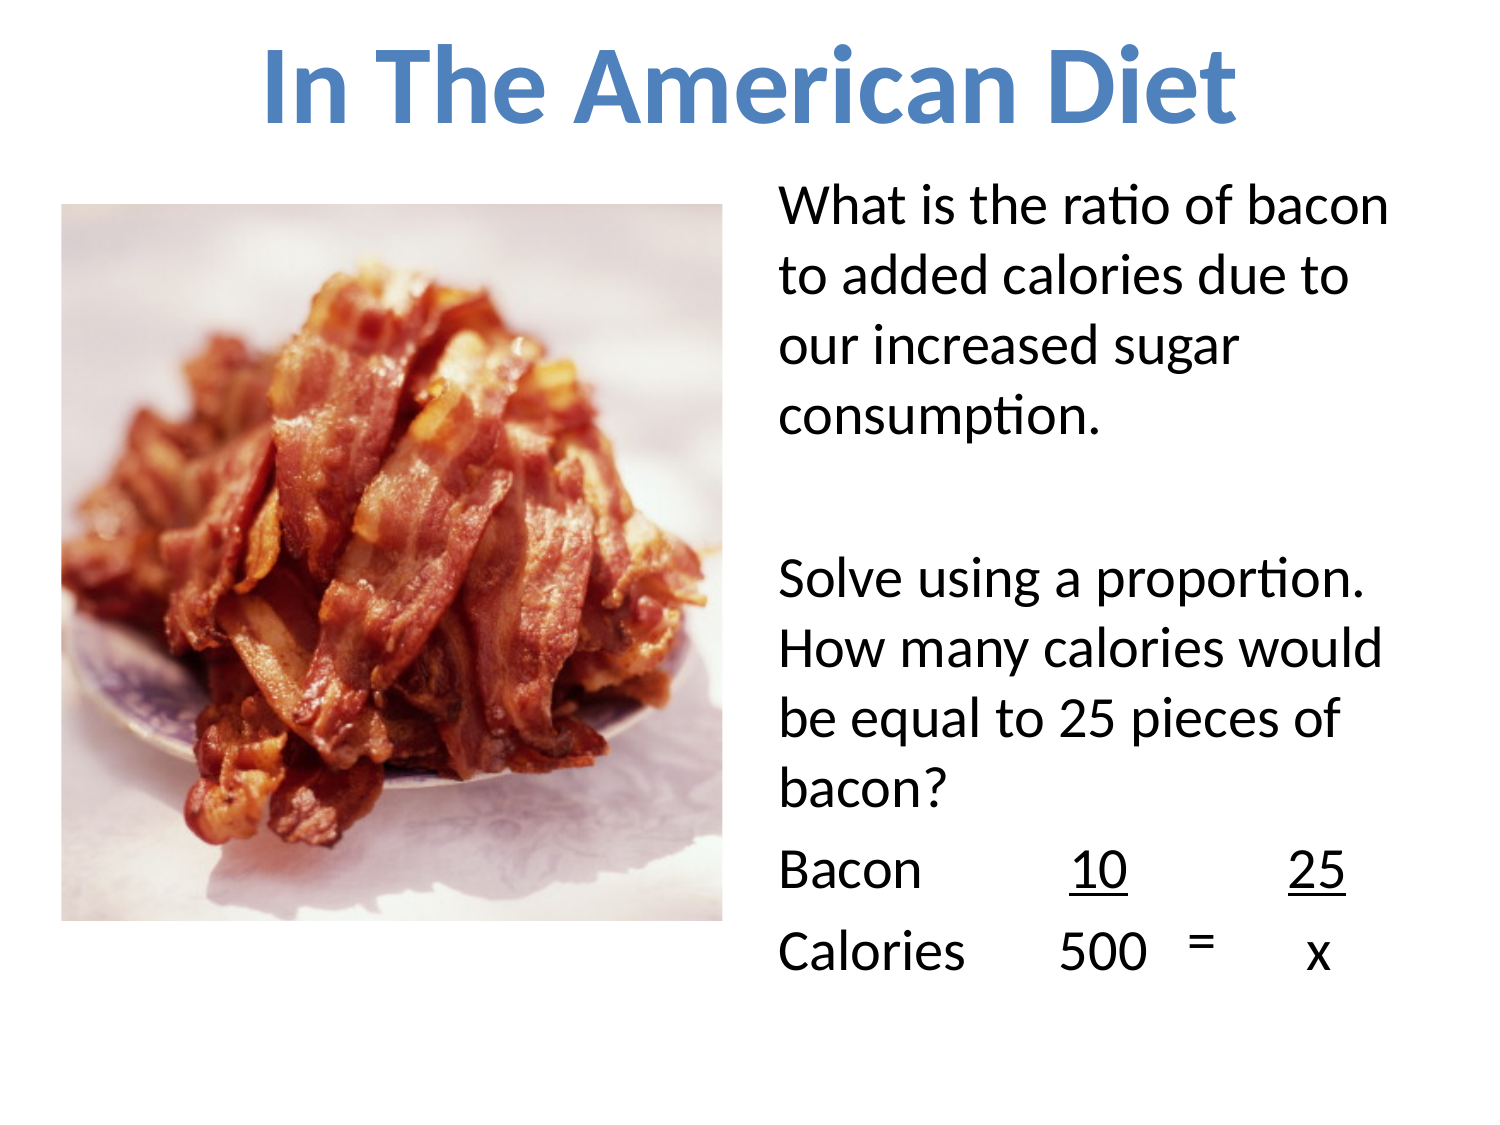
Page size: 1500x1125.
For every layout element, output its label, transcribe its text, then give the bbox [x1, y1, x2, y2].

picture [61, 204, 723, 921]
list What is the ratio of bacon to added calories due to our increased sugar consumption. Solve using a proportion. How many calories would be equal to 25 pieces of bacon? Bacon 10 25 Calories 500 x [763, 159, 1443, 1014]
text_box In The American Diet [245, 3, 1255, 154]
text_box = [1173, 894, 1230, 980]
